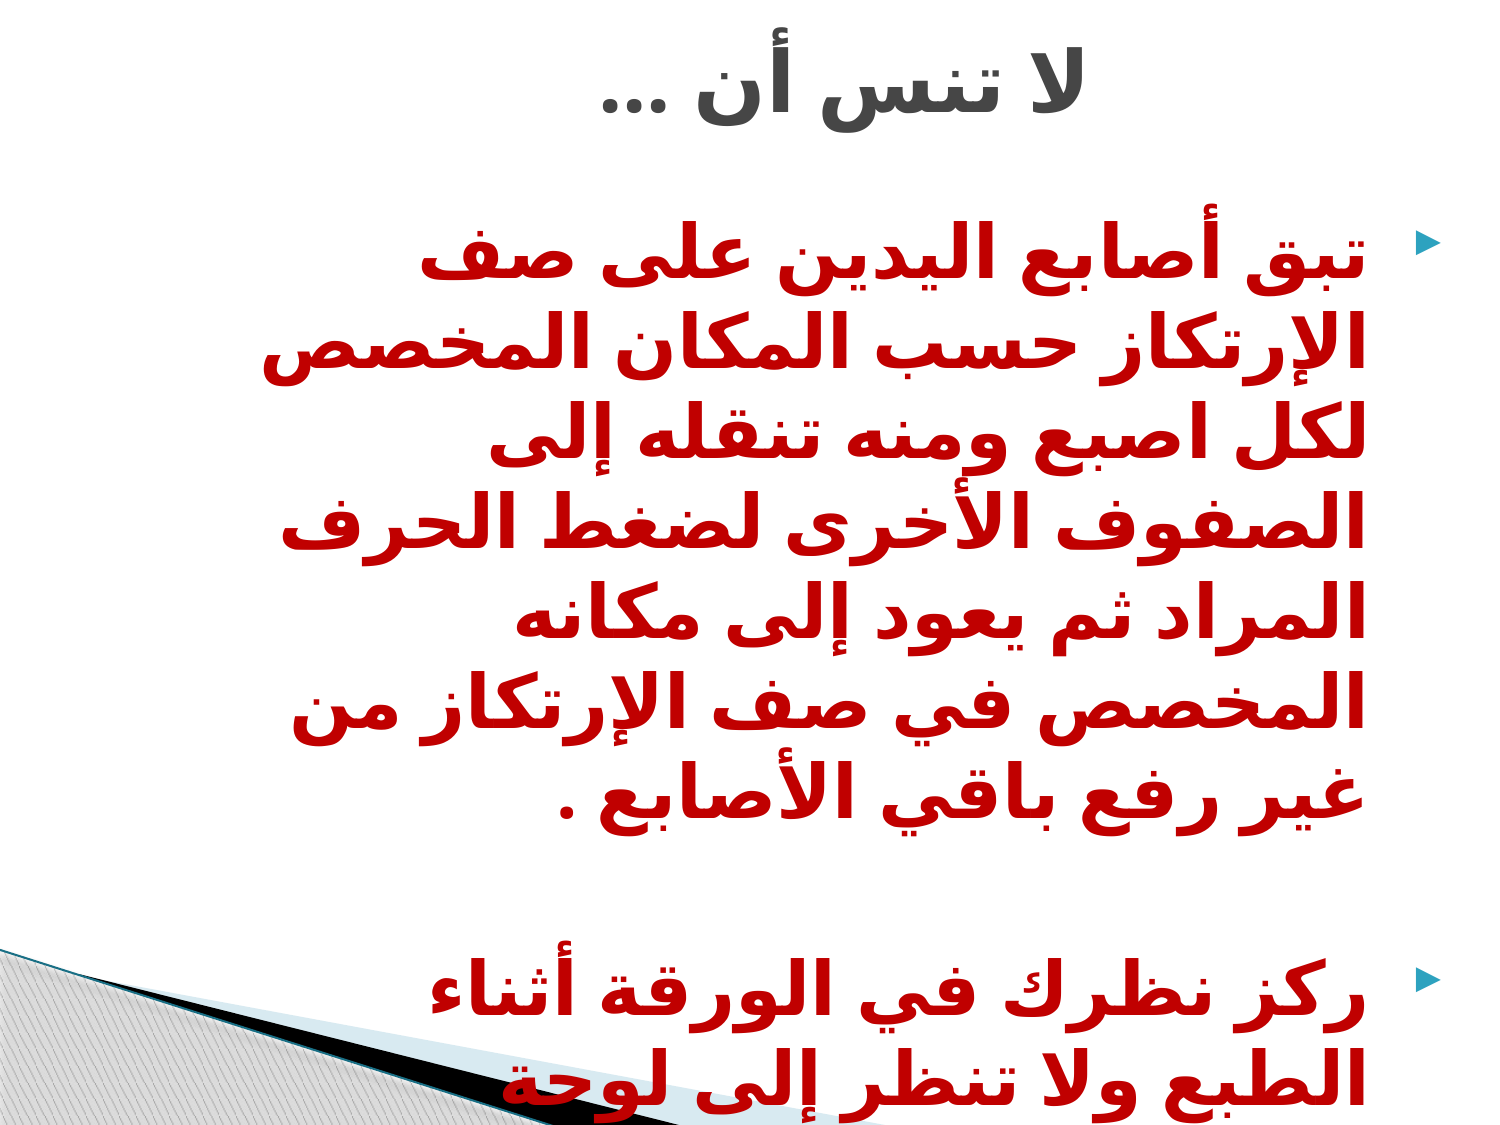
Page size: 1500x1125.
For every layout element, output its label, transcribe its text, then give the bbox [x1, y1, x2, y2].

title لا تنس أن ... [230, 19, 1461, 138]
list تبق أصابع اليدين على صف الإرتكاز حسب المكان المخصص لكل اصبع ومنه تنقله إلى الصفوف الأخرى لضغط الحرف المراد ثم يعود إلى مكانه المخصص في صف الإرتكاز من غير رفع باقي الأصابع . ركز نظرك في الورقة أثناء الطبع ولا تنظر إلى لوحة المفاتيح إلا في حالة الضرورة القصوى . [230, 196, 1461, 1035]
